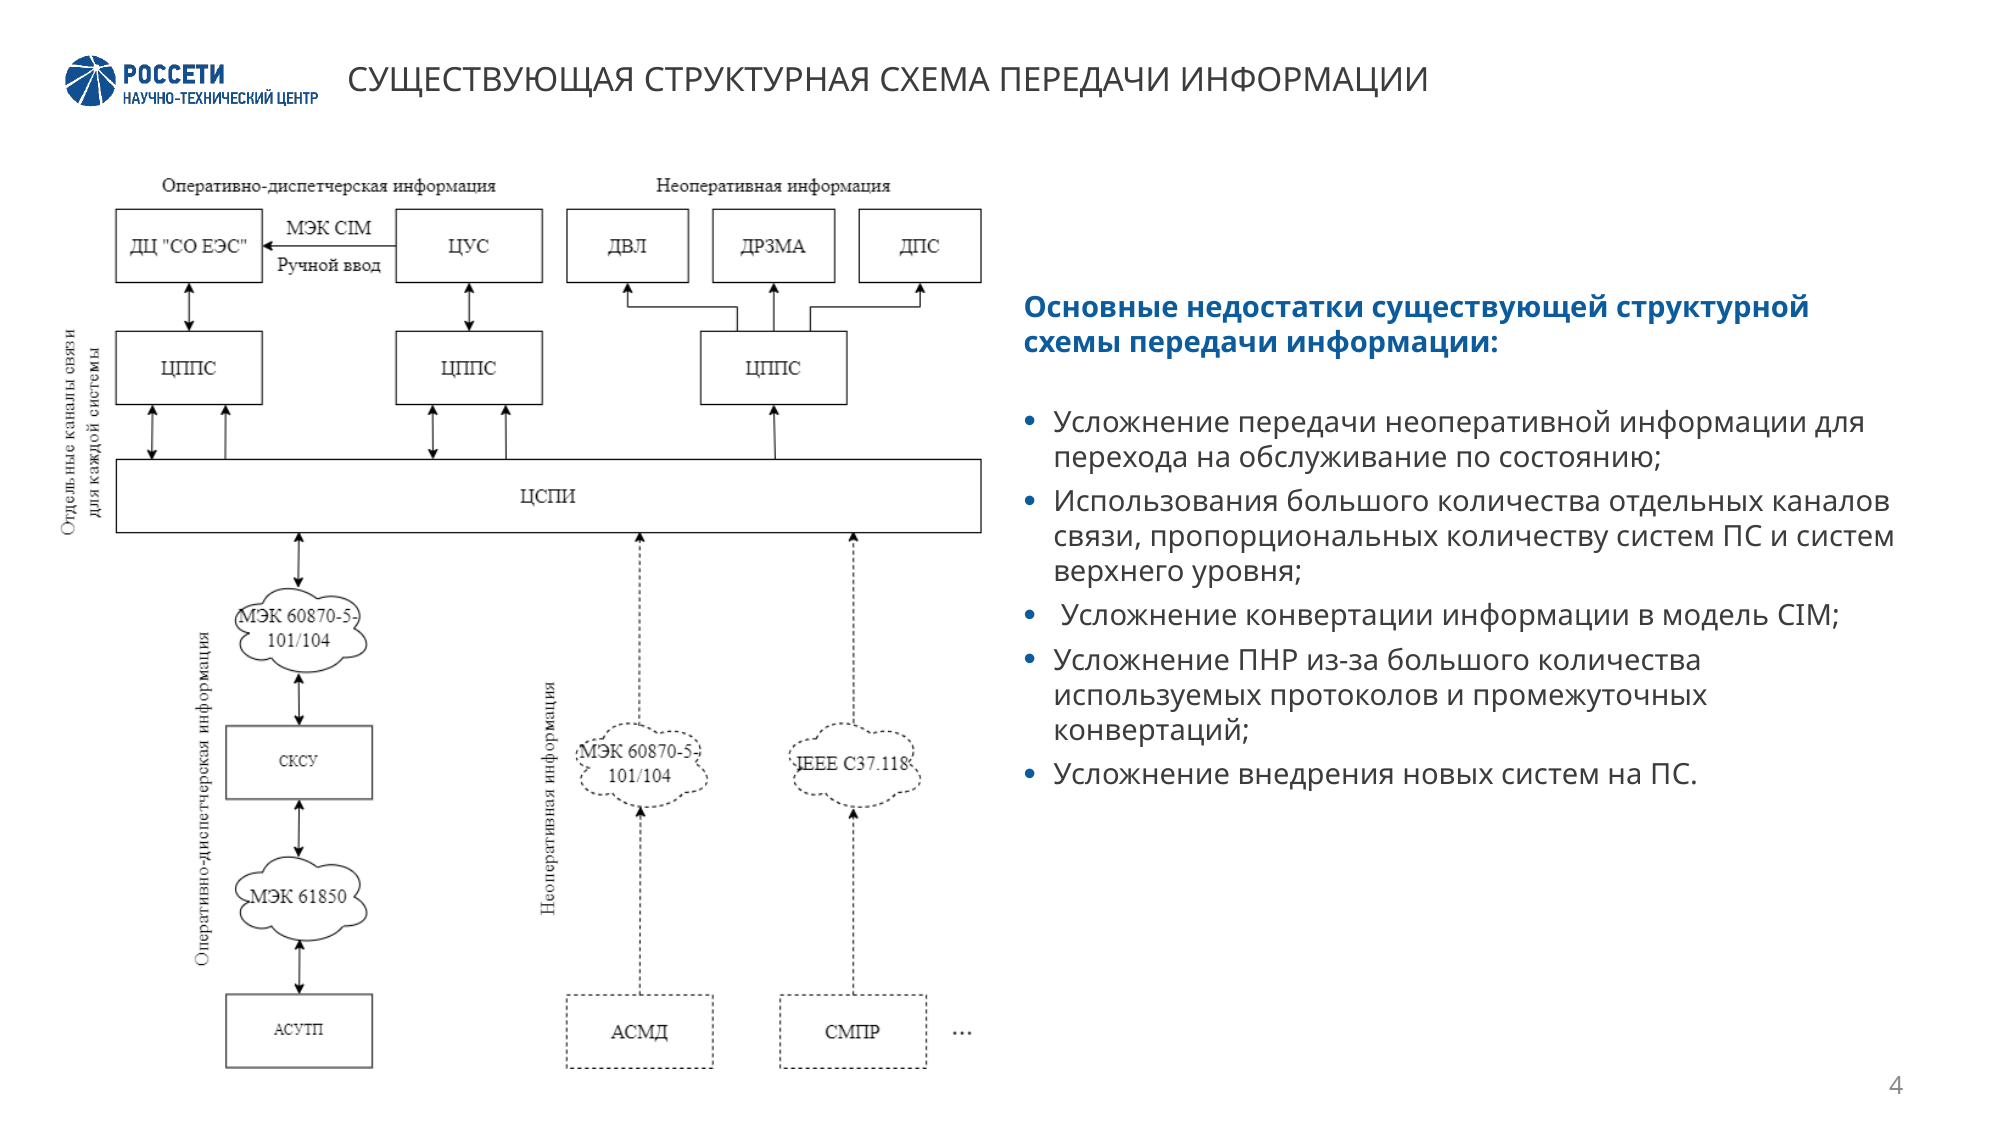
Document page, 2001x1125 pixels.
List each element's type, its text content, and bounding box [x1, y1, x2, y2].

title СУЩЕСТВУЮЩАЯ СТРУКТУРНАЯ СХЕМА ПЕРЕДАЧИ ИНФОРМАЦИИ [347, 62, 1904, 133]
picture [54, 160, 1001, 1069]
picture [55, 41, 325, 118]
text_box Основные недостатки существующей структурной схемы передачи информации: Усложнение передачи неоперативной информации для перехода на обслуживание по состоянию; Использования большого количества отдельных каналов связи, пропорциональных количеству систем ПС и систем верхнего уровня; Усложнение конвертации информации в модель CIM; Усложнение ПНР из-за большого количества используемых протоколов и промежуточных конвертаций; Усложнение внедрения новых систем на ПС. [1023, 160, 1902, 1048]
